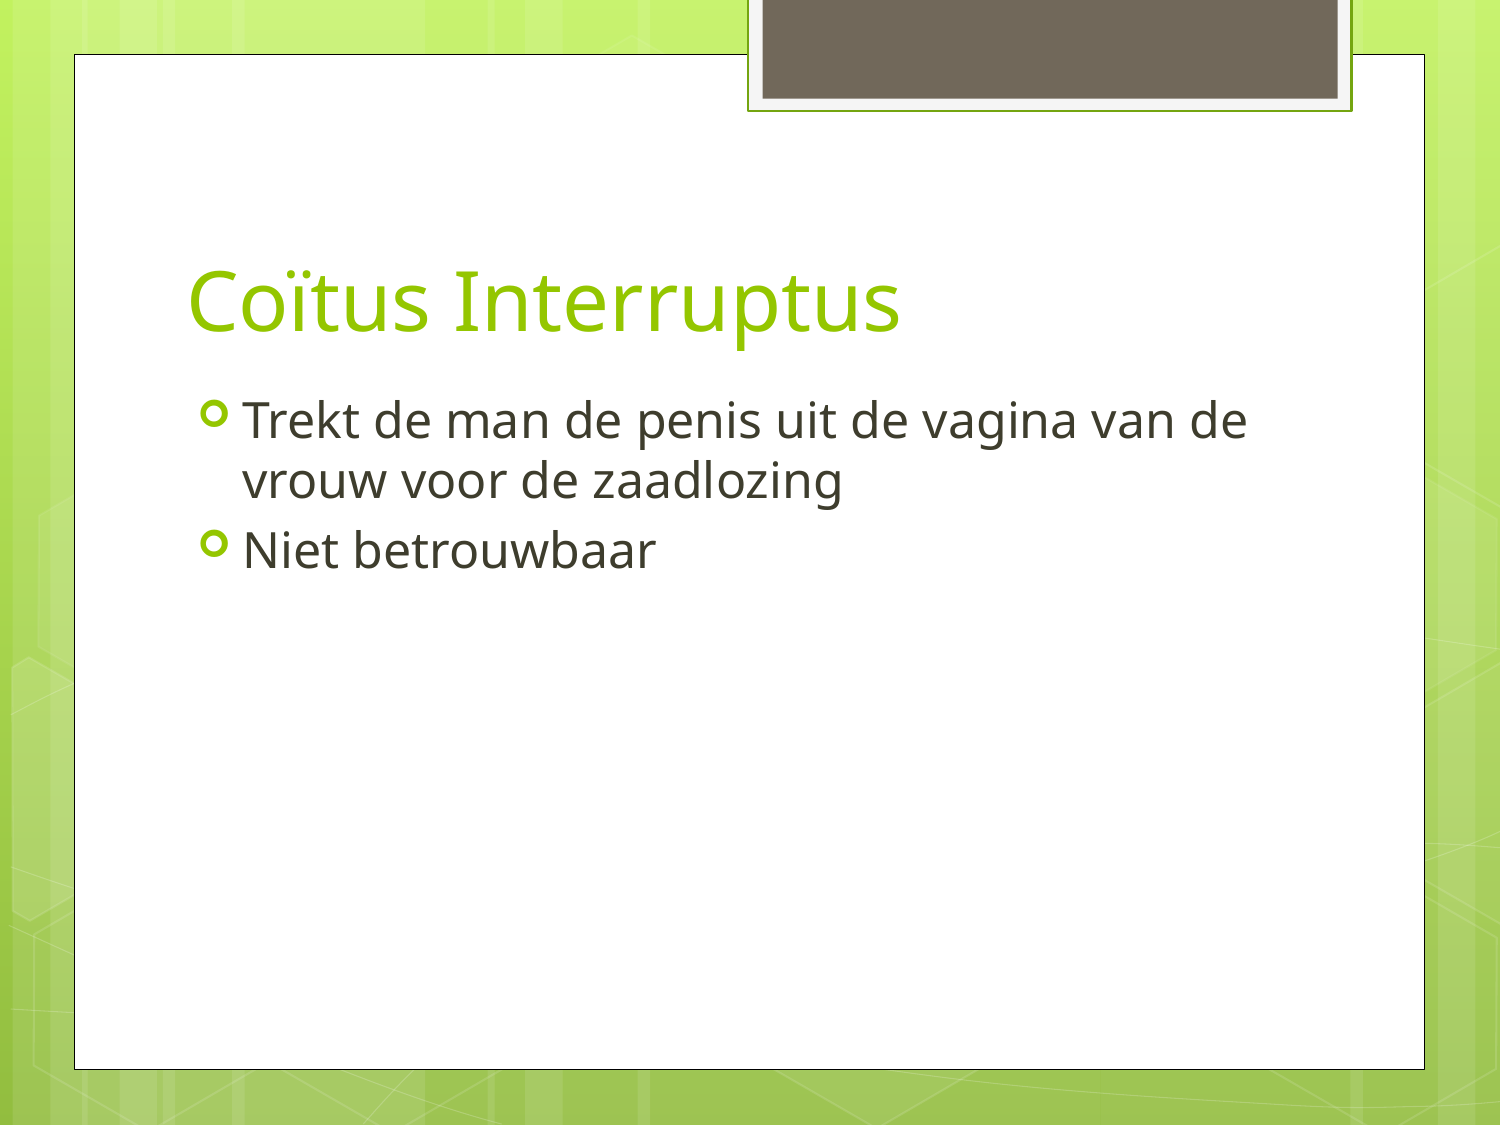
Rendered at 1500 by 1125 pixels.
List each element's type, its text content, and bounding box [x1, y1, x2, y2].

list Trekt de man de penis uit de vagina van de vrouw voor de zaadlozing Niet betrouwbaar [171, 381, 1283, 957]
title Coïtus Interruptus [171, 168, 1324, 357]
